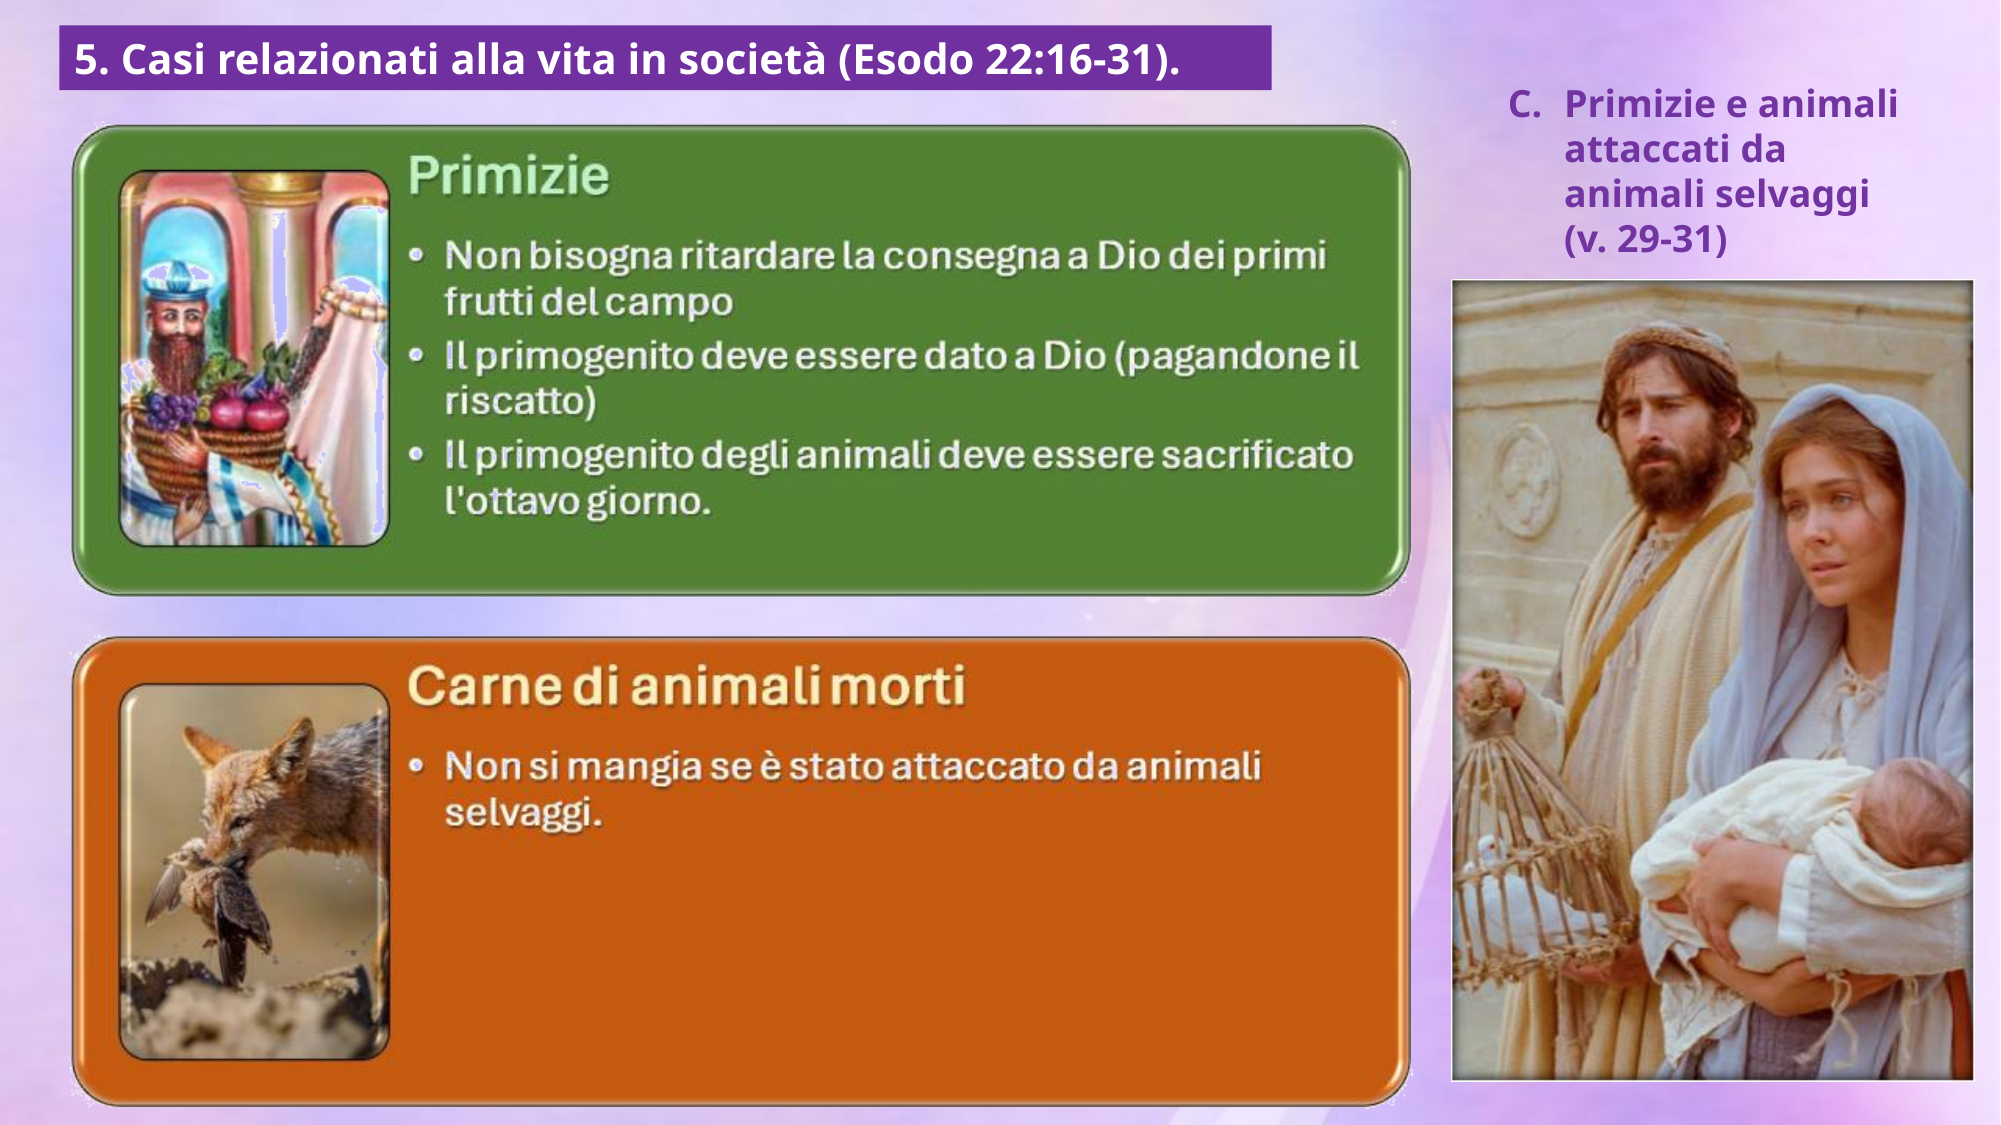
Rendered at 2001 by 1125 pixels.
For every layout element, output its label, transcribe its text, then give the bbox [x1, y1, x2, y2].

text_box Primizie e animali attaccati da animali selvaggi (v. 29-31) [1493, 72, 1933, 267]
text_box 5. Casi relazionati alla vita in società (Esodo 22:16-31). [58, 24, 1273, 91]
picture [0, 0, 2001, 1125]
